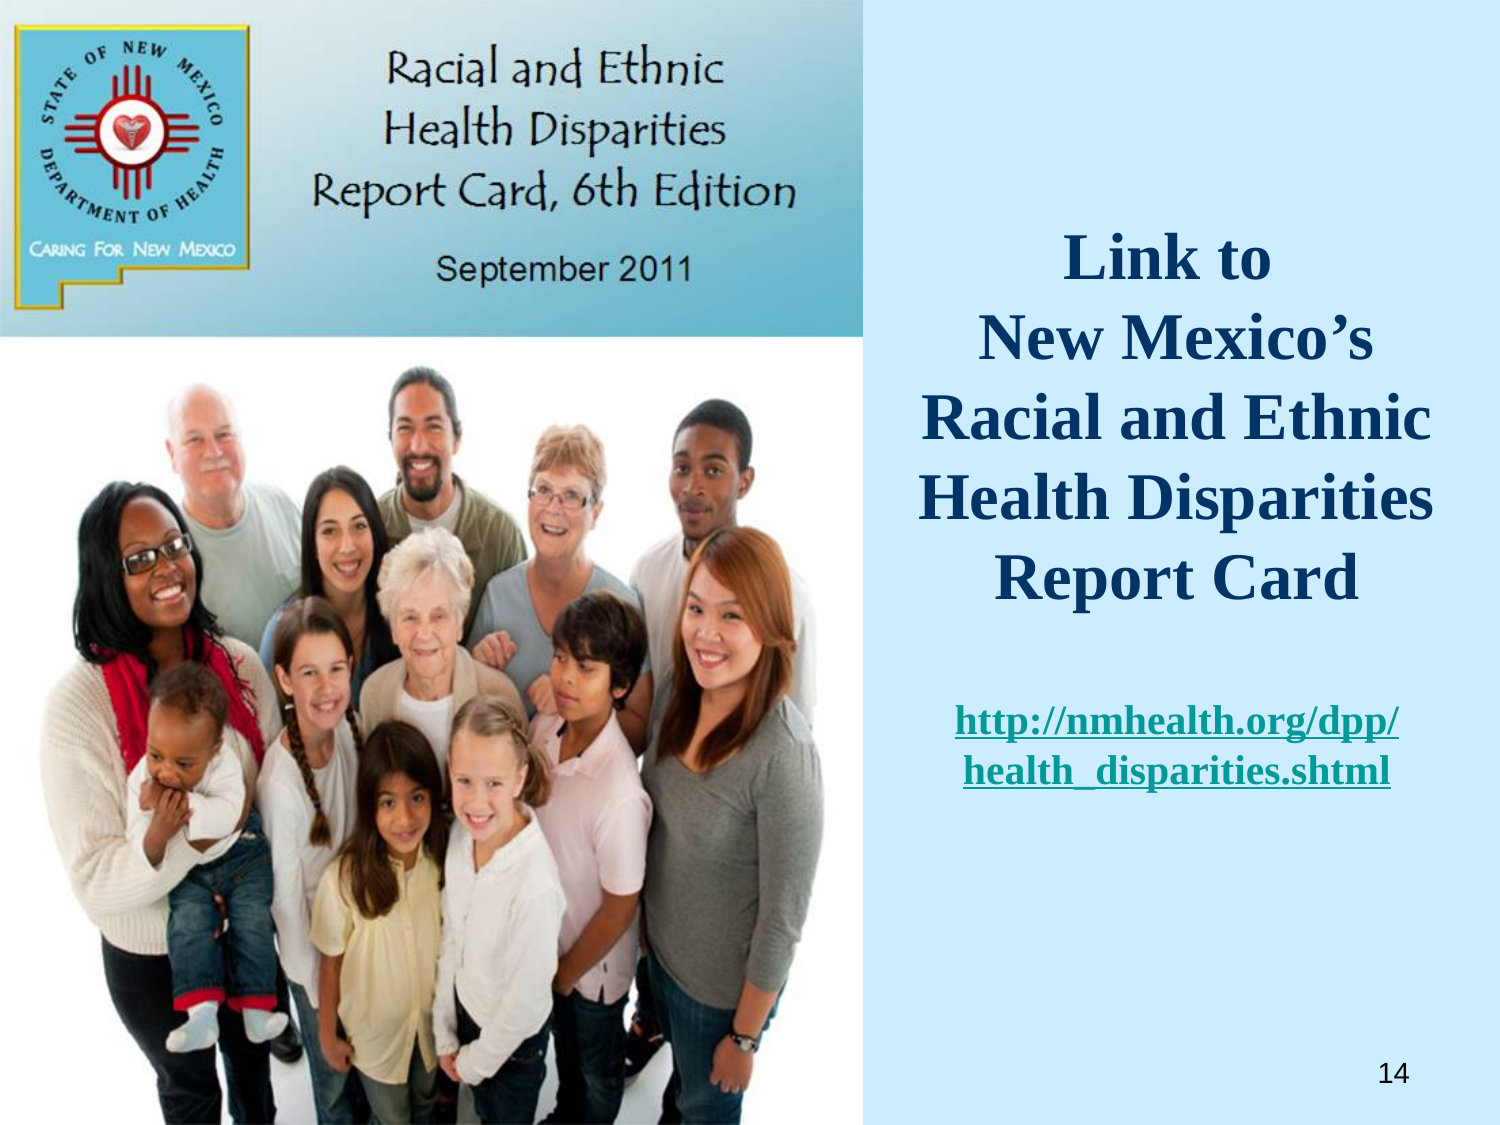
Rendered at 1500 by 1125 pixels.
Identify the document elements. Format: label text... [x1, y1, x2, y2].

title Link to New Mexico’s Racial and Ethnic Health Disparities Report Card http://nmhealth.org/dpp/health_disparities.shtml [901, 80, 1453, 926]
picture [0, 0, 863, 1125]
slide_number 14 [1074, 1046, 1426, 1125]
